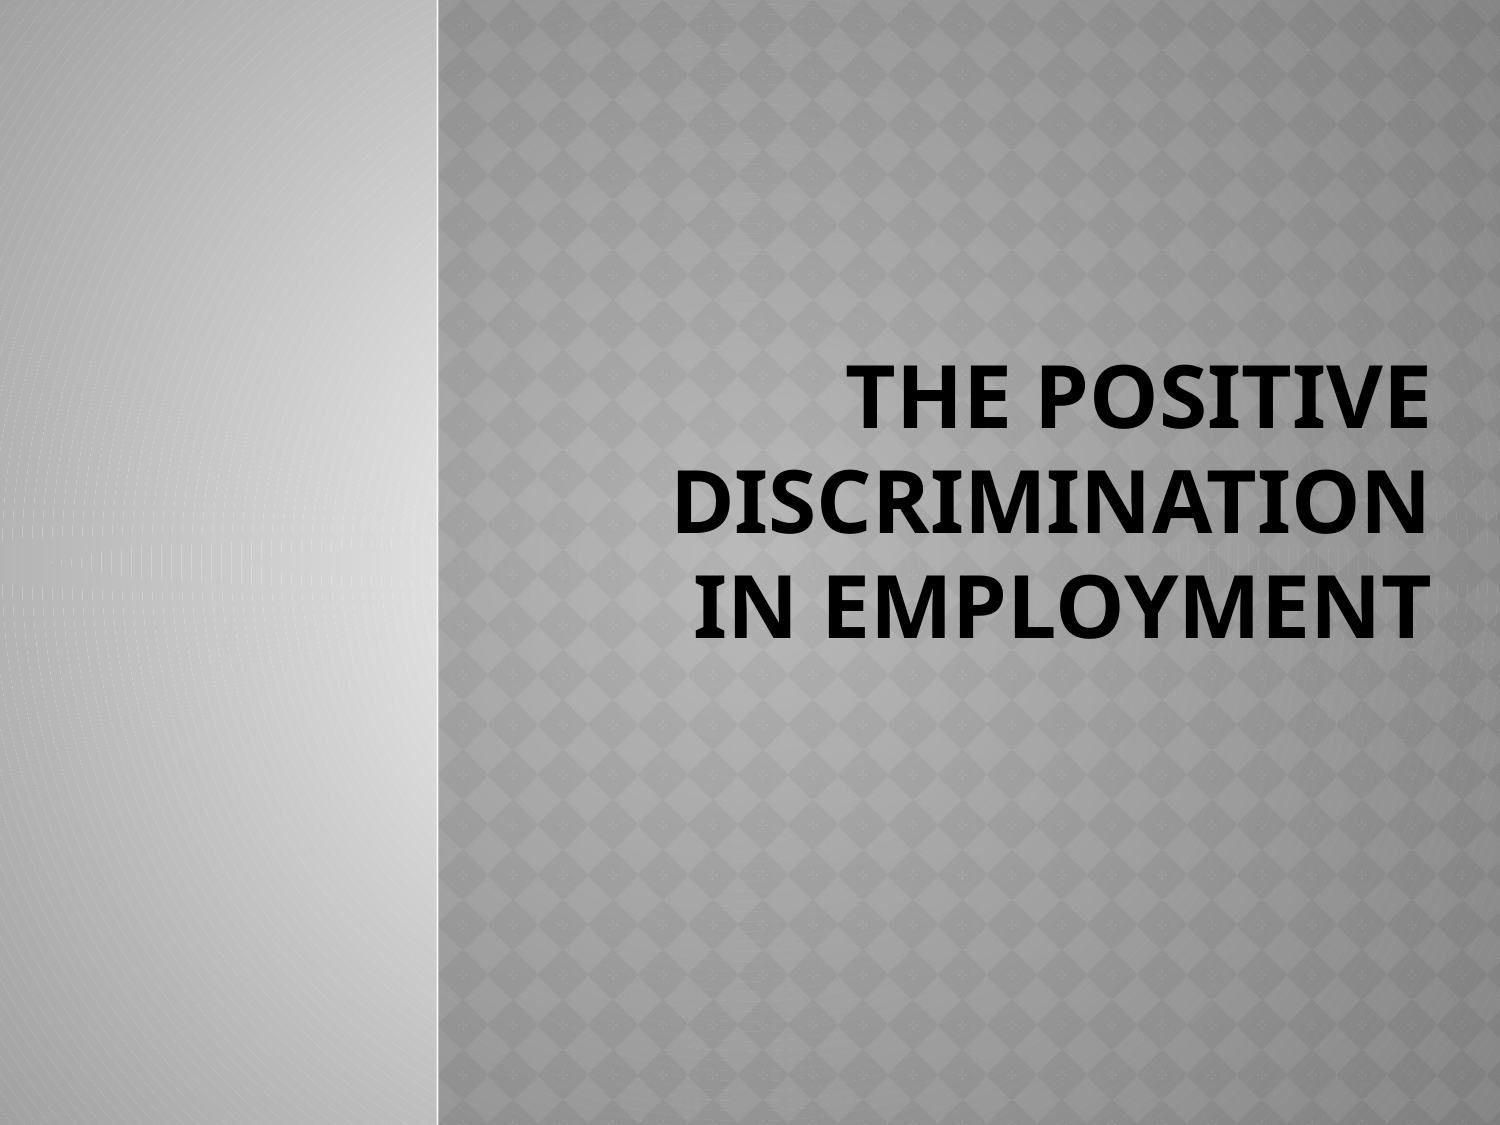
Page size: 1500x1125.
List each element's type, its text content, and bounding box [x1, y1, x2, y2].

title The positive discrimination in employment [550, 152, 1440, 657]
